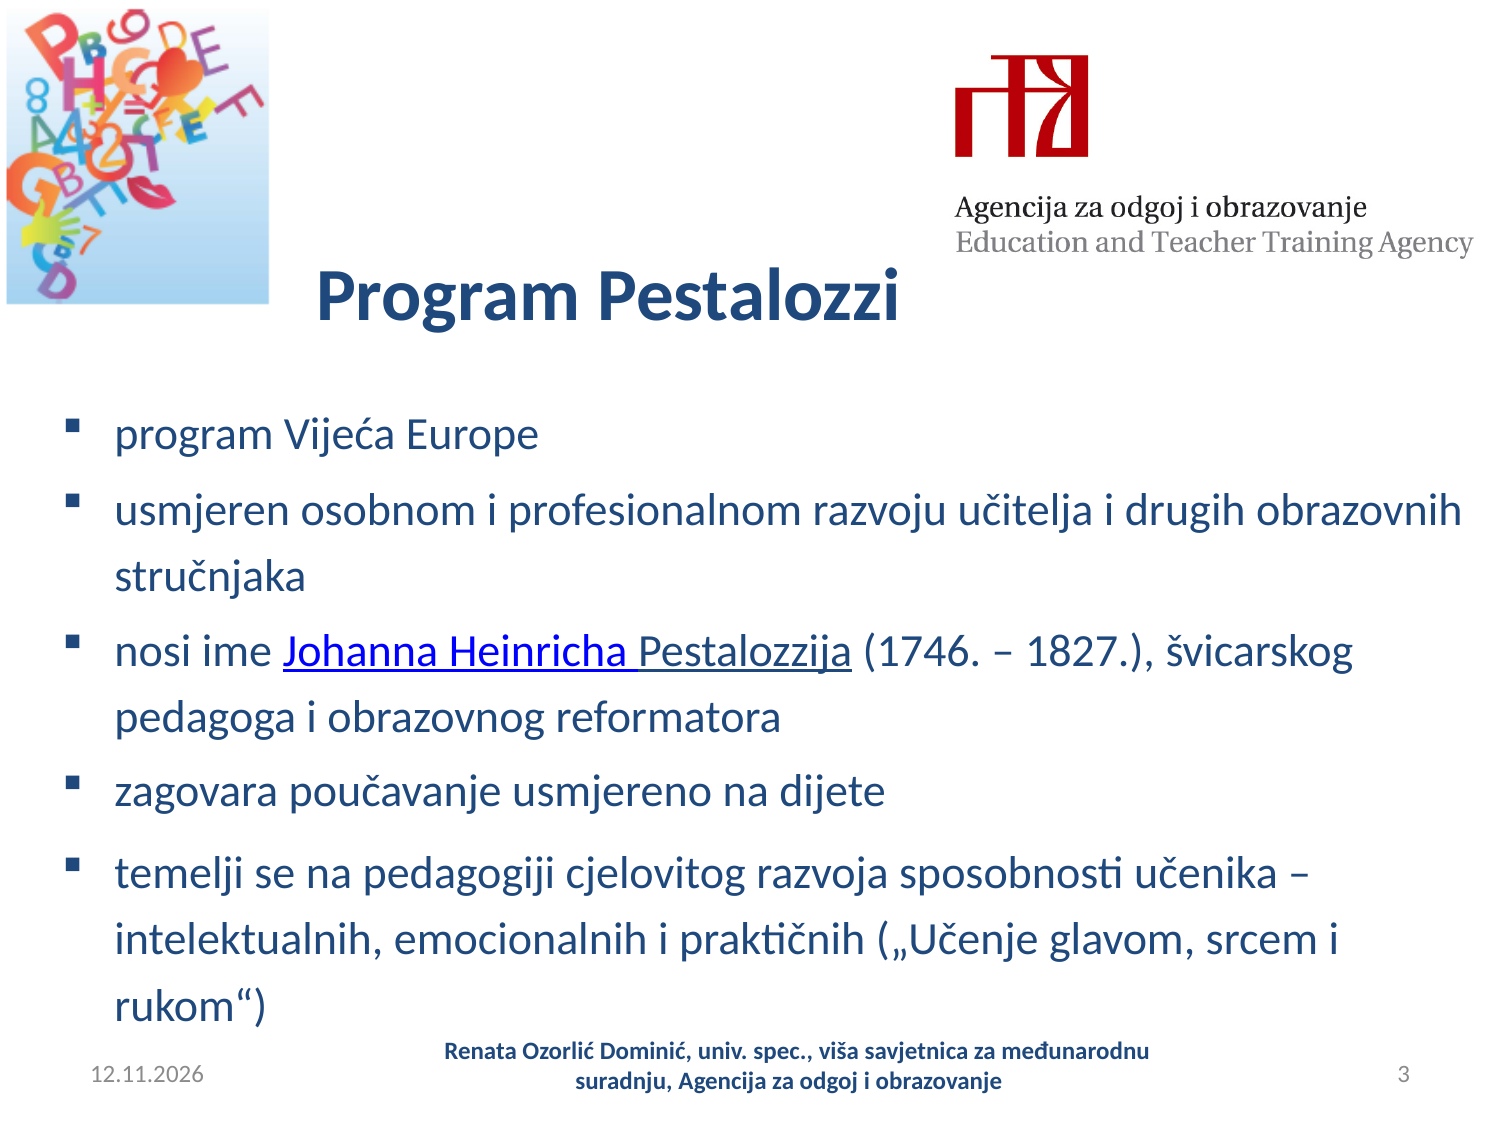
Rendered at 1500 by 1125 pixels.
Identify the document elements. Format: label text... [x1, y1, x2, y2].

title Program Pestalozzi [301, 196, 951, 384]
slide_number 3 [1074, 1042, 1425, 1103]
footer Renata Ozorlić Dominić, univ. spec., viša savjetnica za međunarodnu suradnju, Agencija za odgoj i obrazovanje [407, 1035, 1189, 1095]
picture [0, 0, 278, 308]
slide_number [75, 1042, 425, 1103]
list program Vijeća Europe usmjeren osobnom i profesionalnom razvoju učitelja i drugih obrazovnih stručnjaka nosi ime Johanna Heinricha Pestalozzija (1746. – 1827.), švicarskog pedagoga i obrazovnog reformatora zagovara poučavanje usmjereno na dijete temelji se na pedagogiji cjelovitog razvoja sposobnosti učenika – intelektualnih, emocionalnih i praktičnih („Učenje glavom, srcem i rukom“) [47, 385, 1500, 1047]
picture [926, 30, 1500, 287]
